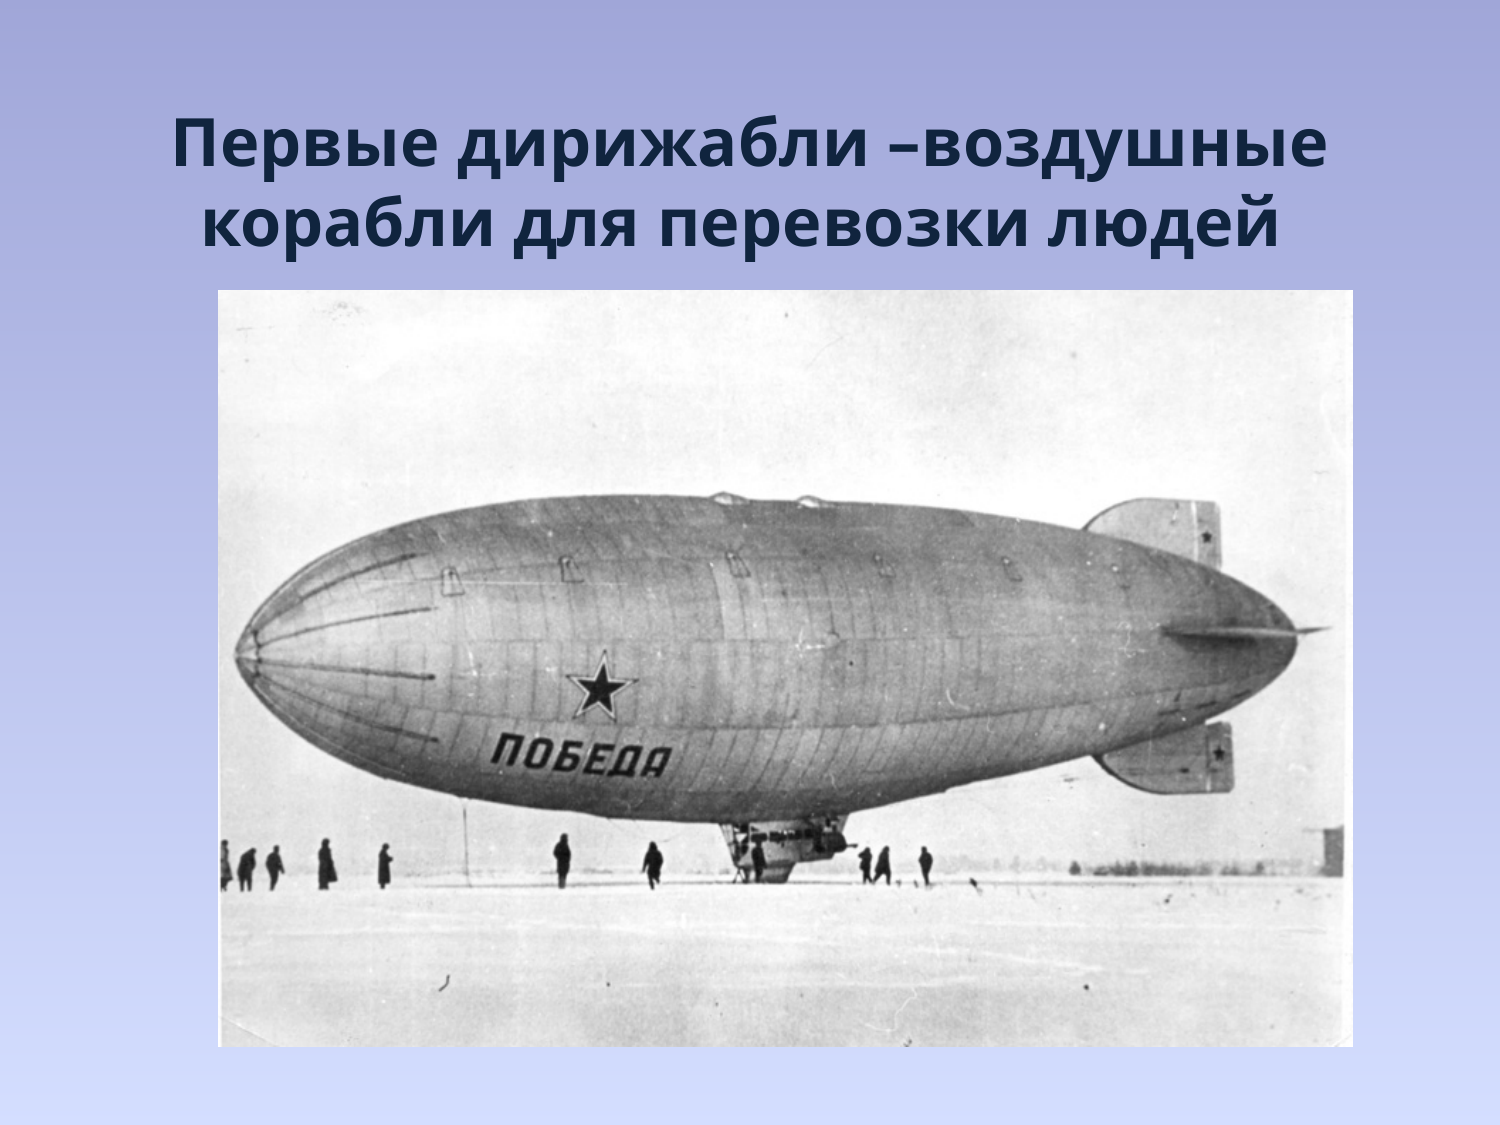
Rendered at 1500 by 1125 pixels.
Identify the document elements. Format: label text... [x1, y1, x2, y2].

title Первые дирижабли –воздушные корабли для перевозки людей [75, 45, 1425, 315]
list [218, 290, 1353, 1047]
